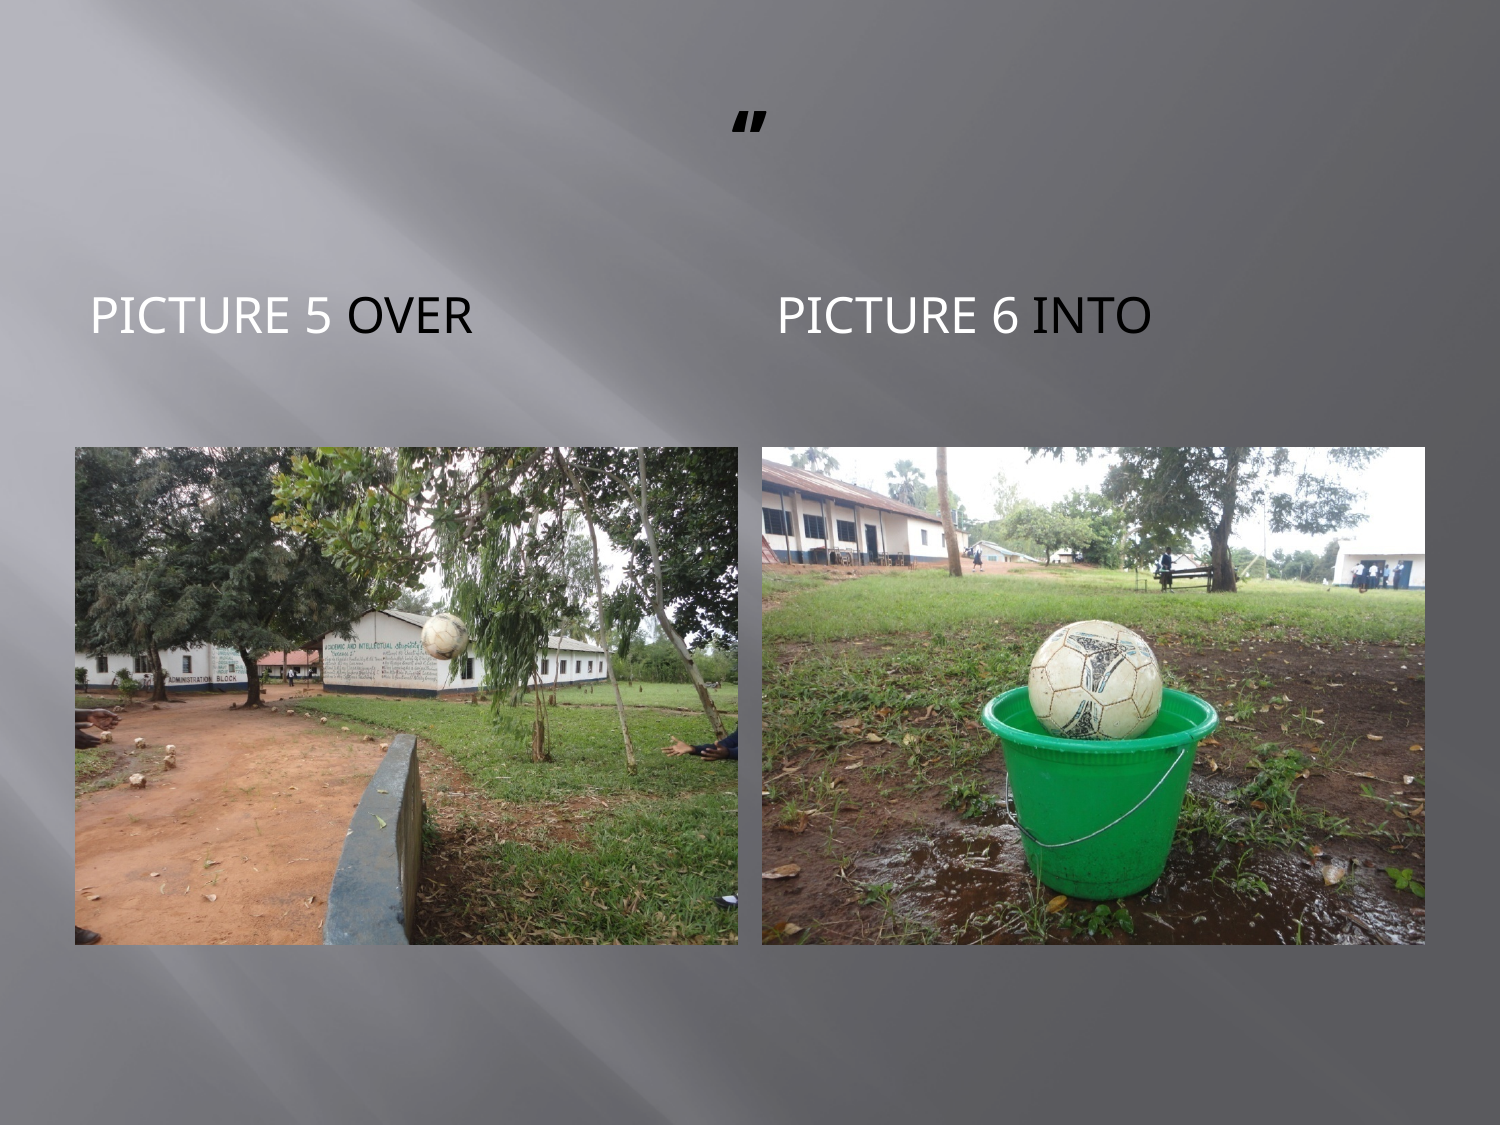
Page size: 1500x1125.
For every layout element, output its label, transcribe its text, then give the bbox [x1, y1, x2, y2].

list Picture 6 into [761, 251, 1425, 375]
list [74, 447, 738, 945]
list Picture 5 over [75, 251, 738, 375]
title ‘’ [75, 44, 1425, 233]
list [761, 447, 1425, 945]
